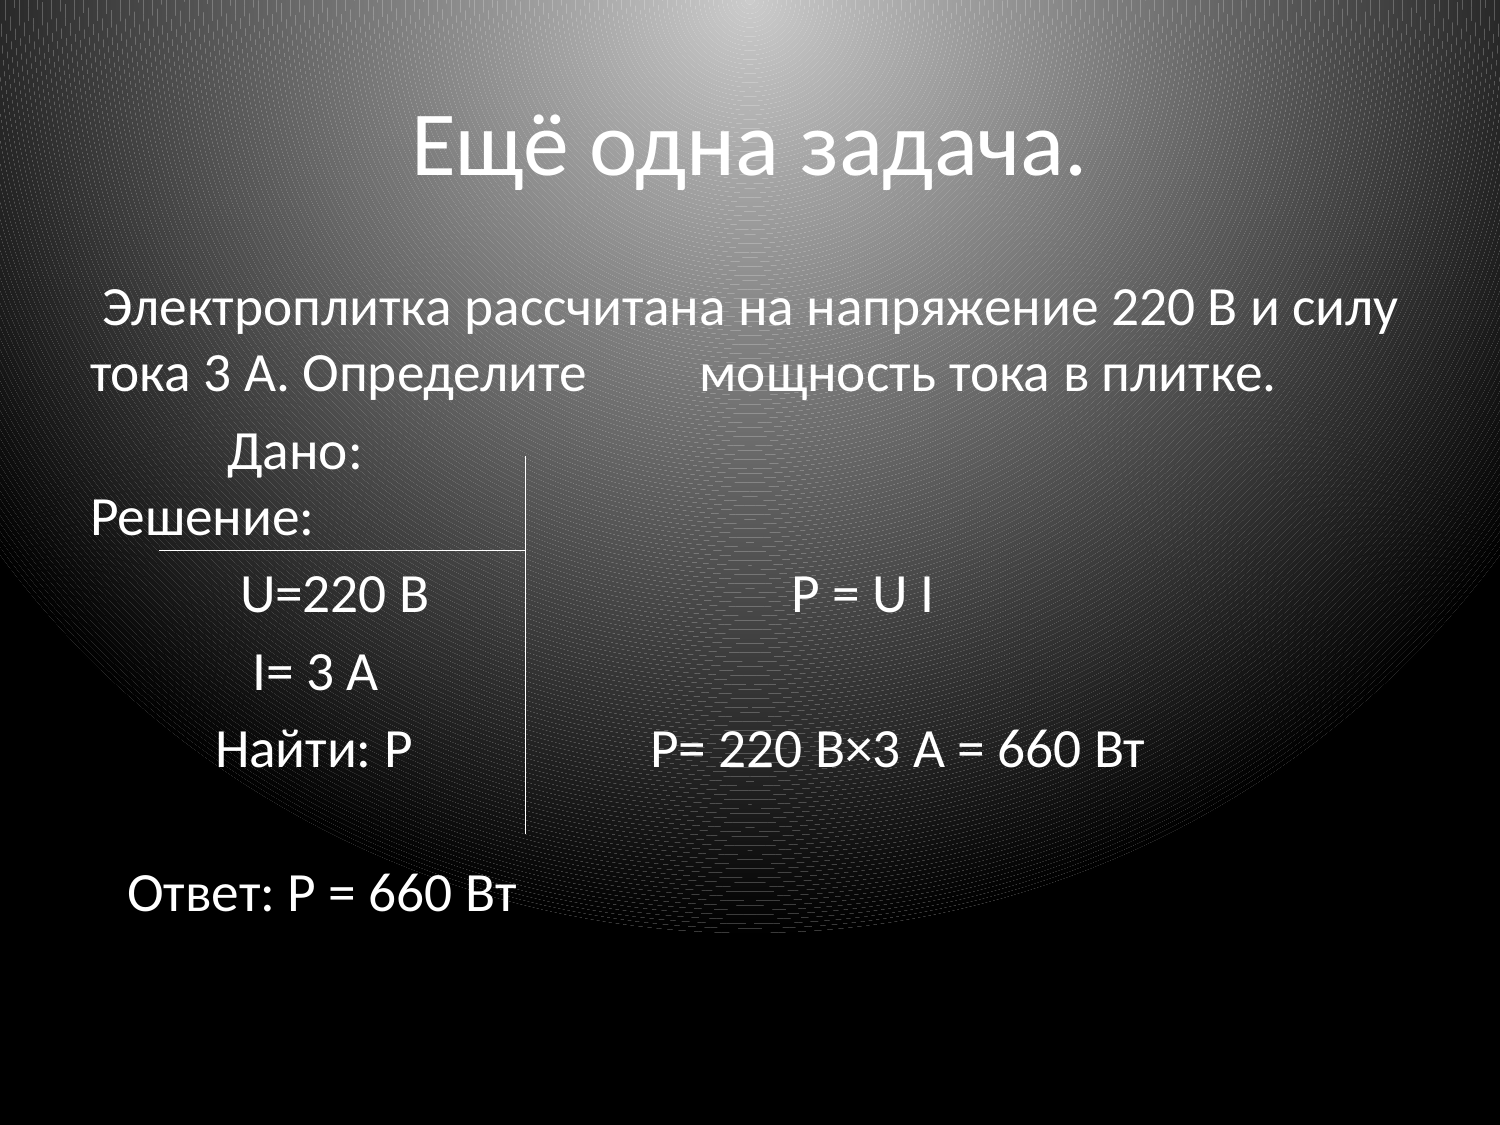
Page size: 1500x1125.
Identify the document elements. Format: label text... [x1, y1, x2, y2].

title Ещё одна задача. [75, 45, 1425, 233]
list Электроплитка рассчитана на напряжение 220 В и силу тока 3 А. Определите мощность тока в плитке. Дано: Решение: U=220 B P = U I I= 3 A Найти: Р P= 220 B×3 A = 660 Вт Ответ: Р = 660 Вт [75, 262, 1425, 1005]
